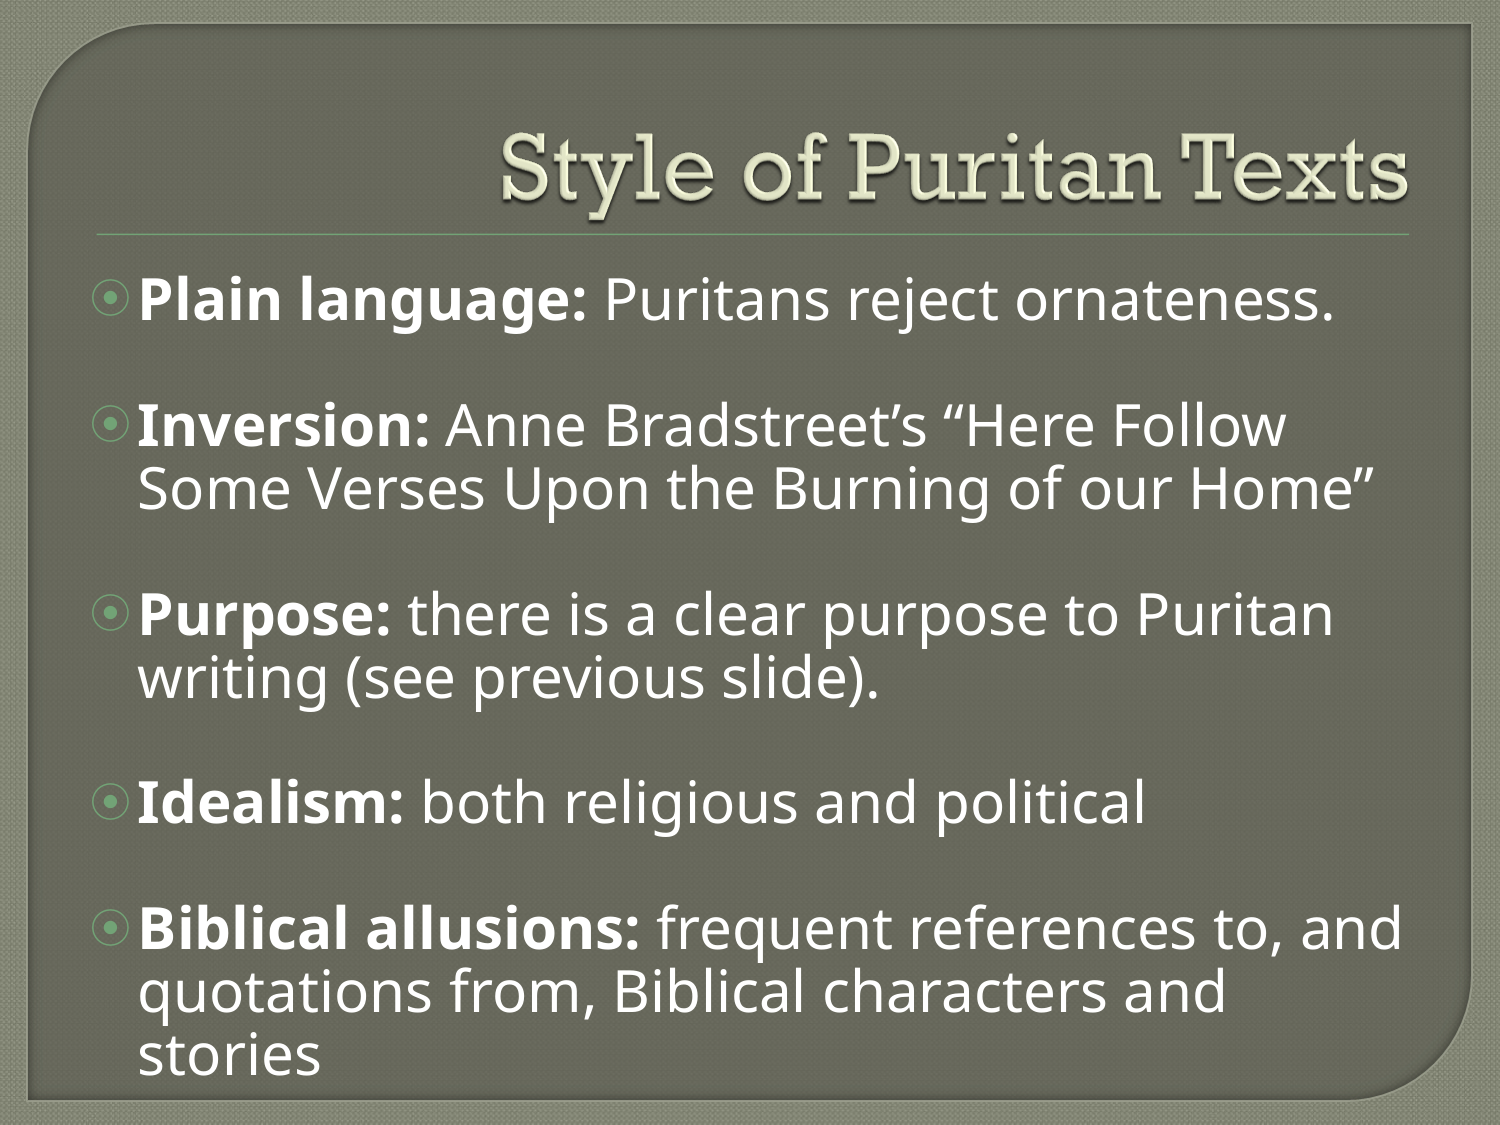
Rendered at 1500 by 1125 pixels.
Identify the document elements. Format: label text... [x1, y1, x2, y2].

list Plain language: Puritans reject ornateness. Inversion: Anne Bradstreet’s “Here Follow Some Verses Upon the Burning of our Home” Purpose: there is a clear purpose to Puritan writing (see previous slide). Idealism: both religious and political Biblical allusions: frequent references to, and quotations from, Biblical characters and stories [75, 262, 1425, 1088]
picture [0, 0, 1500, 1125]
